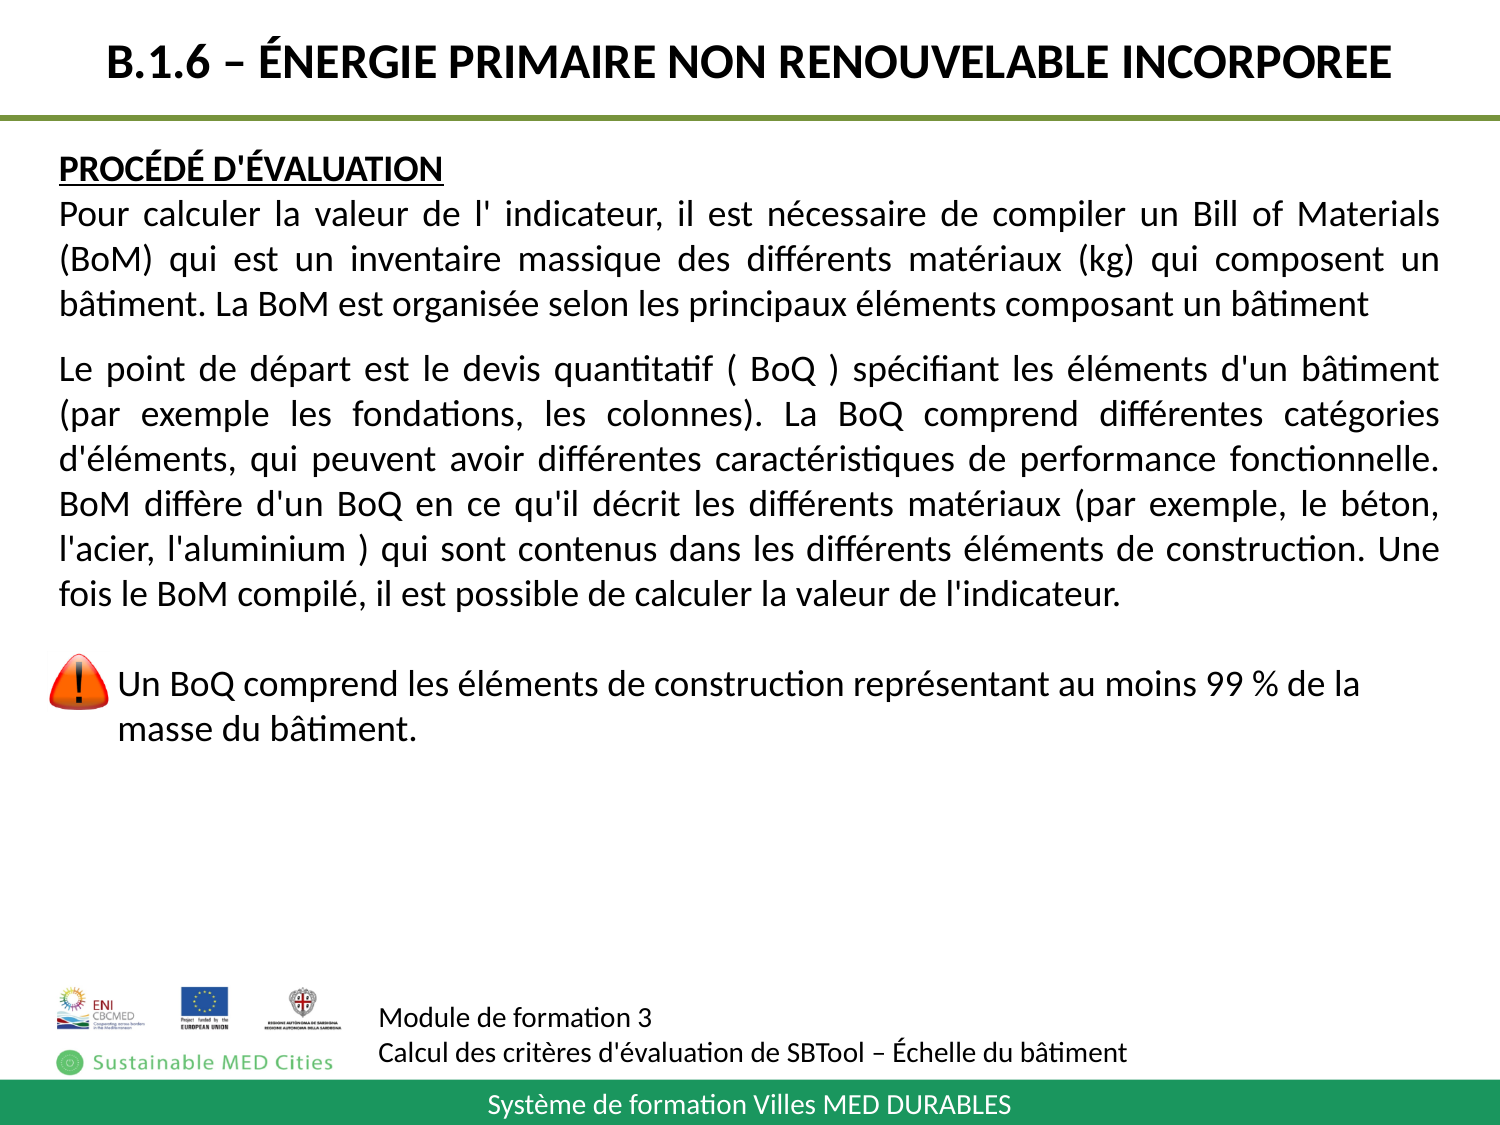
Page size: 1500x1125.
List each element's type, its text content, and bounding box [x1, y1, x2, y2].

text_box Un BoQ comprend les éléments de construction représentant au moins 99 % de la masse du bâtiment. [102, 651, 1456, 756]
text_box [0, 972, 1500, 1125]
picture [46, 650, 110, 712]
title B.1.6 – ÉNERGIE PRIMAIRE NON RENOUVELABLE INCORPOREE [0, 0, 1500, 117]
list PROCÉDÉ D'ÉVALUATION Pour calculer la valeur de l' indicateur, il est nécessaire de compiler un Bill of Materials (BoM) qui est un inventaire massique des différents matériaux (kg) qui composent un bâtiment. La BoM est organisée selon les principaux éléments composant un bâtiment Le point de départ est le devis quantitatif ( BoQ ) spécifiant les éléments d'un bâtiment (par exemple les fondations, les colonnes). La BoQ comprend différentes catégories d'éléments, qui peuvent avoir différentes caractéristiques de performance fonctionnelle. BoM diffère d'un BoQ en ce qu'il décrit les différents matériaux (par exemple, le béton, l'acier, l'aluminium ) qui sont contenus dans les différents éléments de construction. Une fois le BoM compilé, il est possible de calculer la valeur de l'indicateur. [43, 136, 1457, 917]
